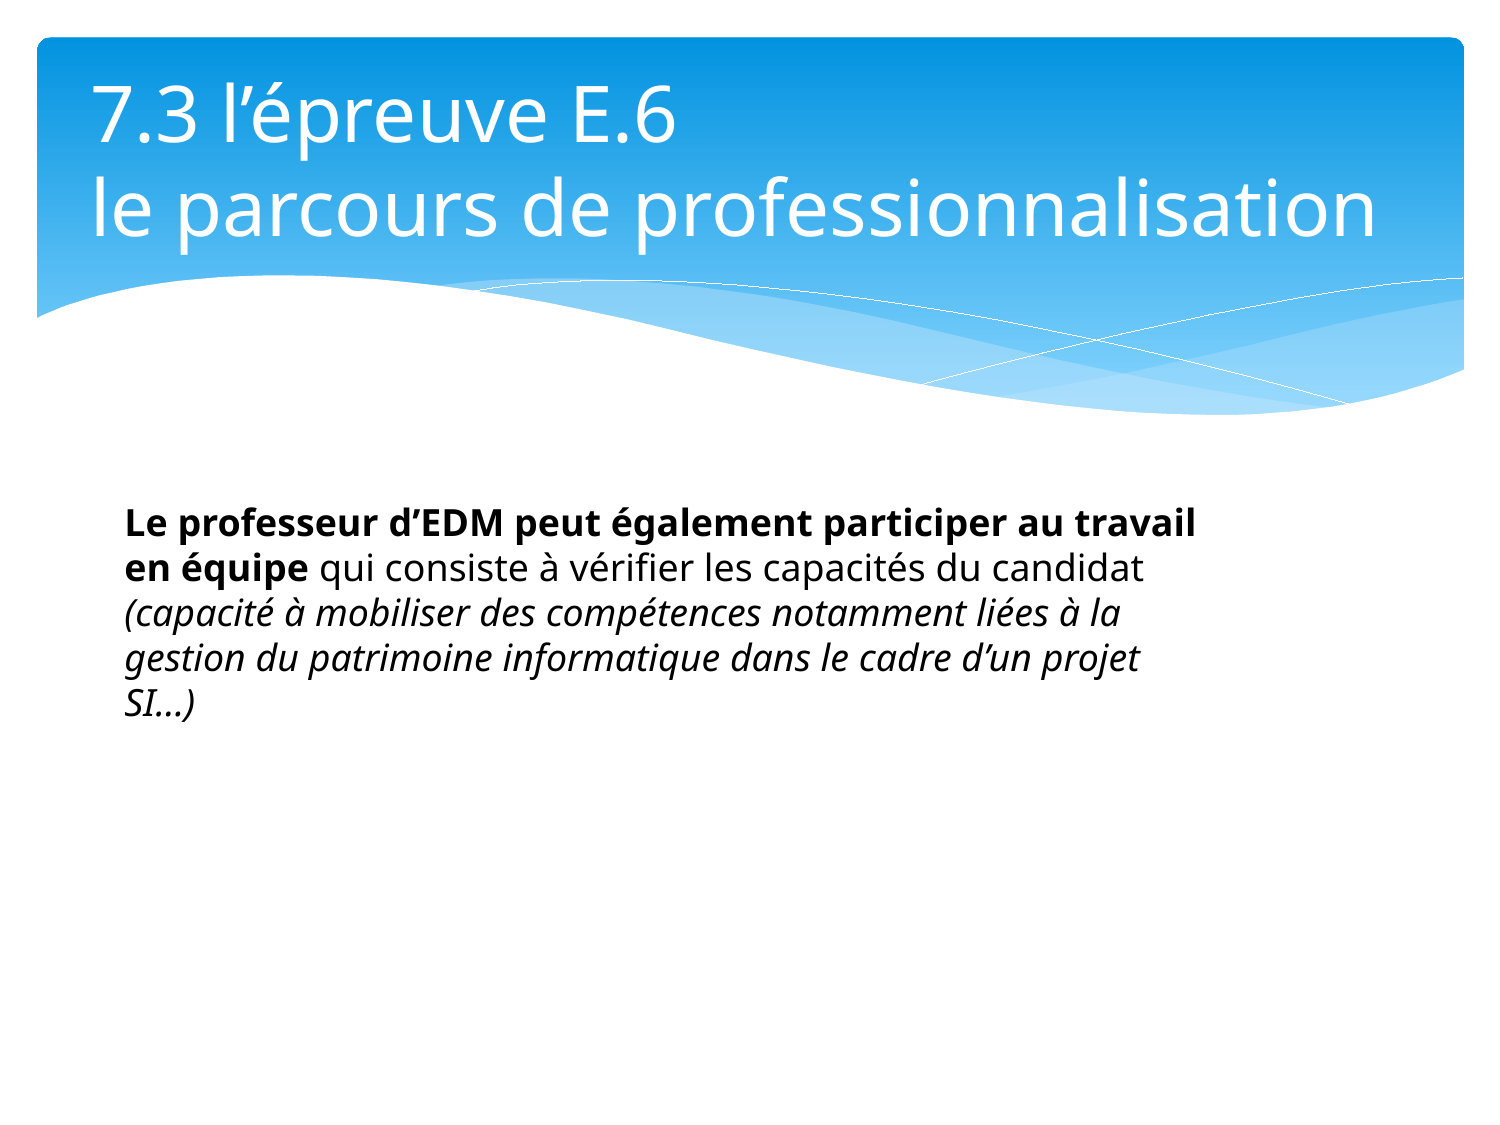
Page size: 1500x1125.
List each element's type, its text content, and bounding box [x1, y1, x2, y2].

title 7.3 l’épreuve E.6 le parcours de professionnalisation [75, 55, 1425, 261]
text_box Le professeur d’EDM peut également participer au travail en équipe qui consiste à vérifier les capacités du candidat (capacité à mobiliser des compétences notamment liées à la gestion du patrimoine informatique dans le cadre d’un projet SI…) [109, 491, 1232, 822]
